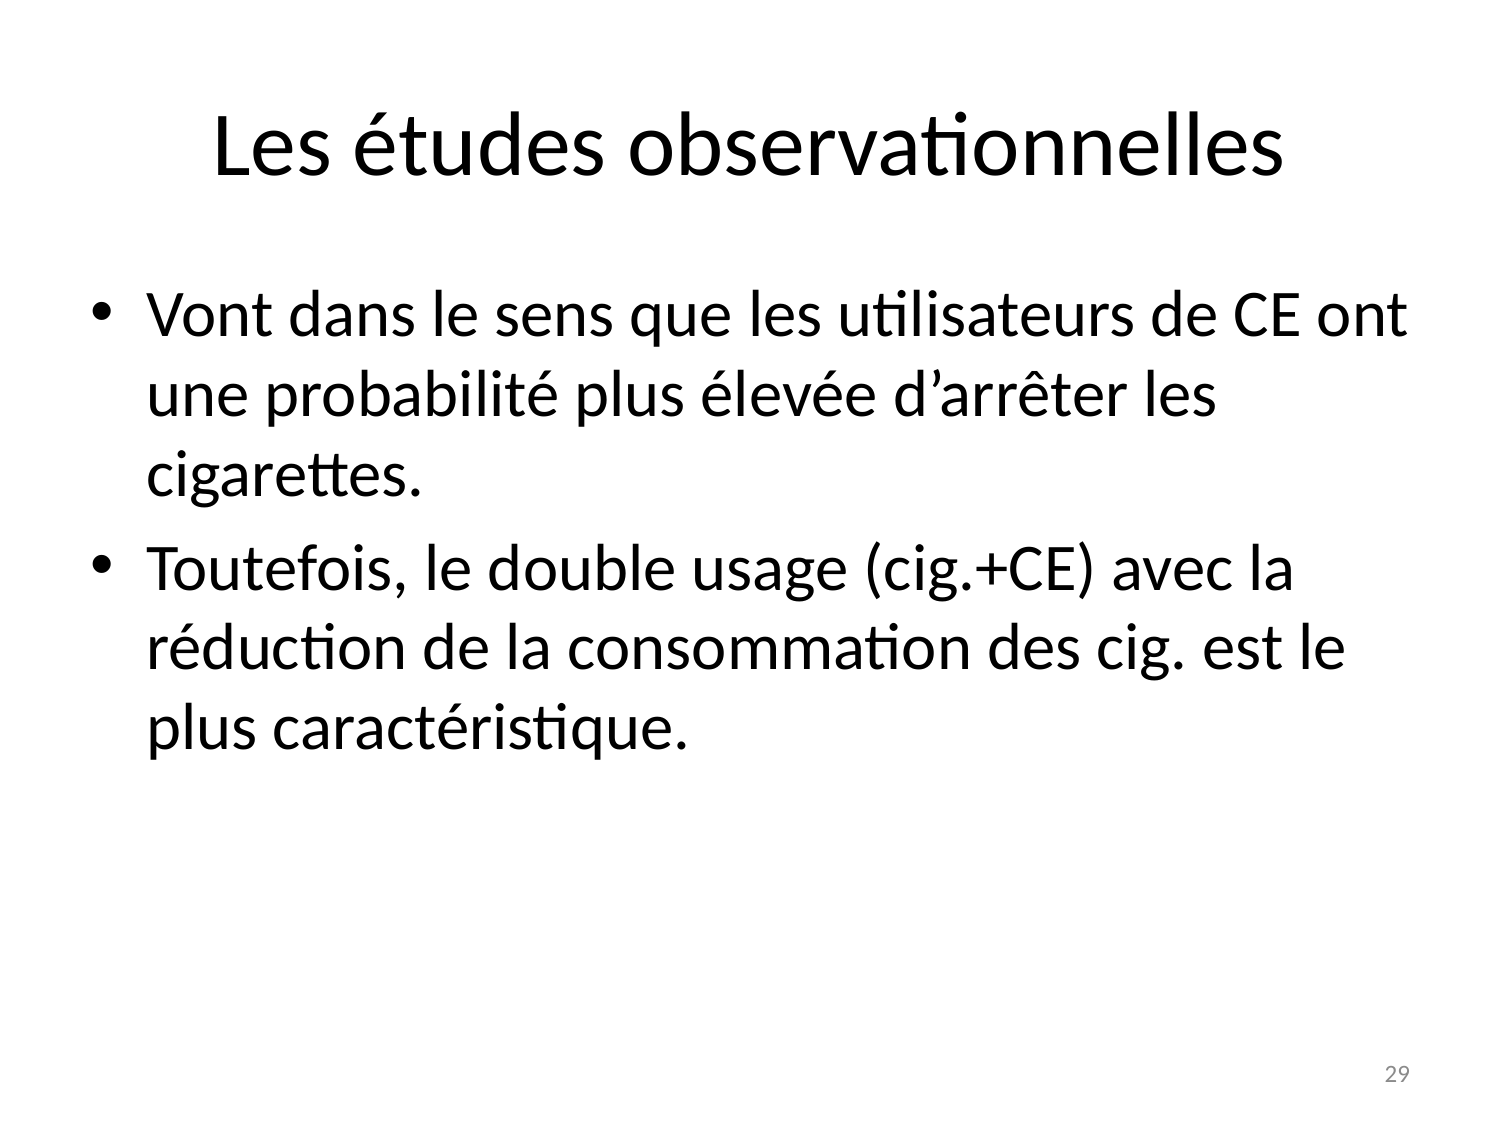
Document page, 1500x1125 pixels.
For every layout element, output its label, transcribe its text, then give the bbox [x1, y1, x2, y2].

title Les études observationnelles [75, 45, 1425, 233]
list Vont dans le sens que les utilisateurs de CE ont une probabilité plus élevée d’arrêter les cigarettes. Toutefois, le double usage (cig.+CE) avec la réduction de la consommation des cig. est le plus caractéristique. [75, 262, 1425, 1005]
slide_number 29 [1074, 1042, 1425, 1103]
